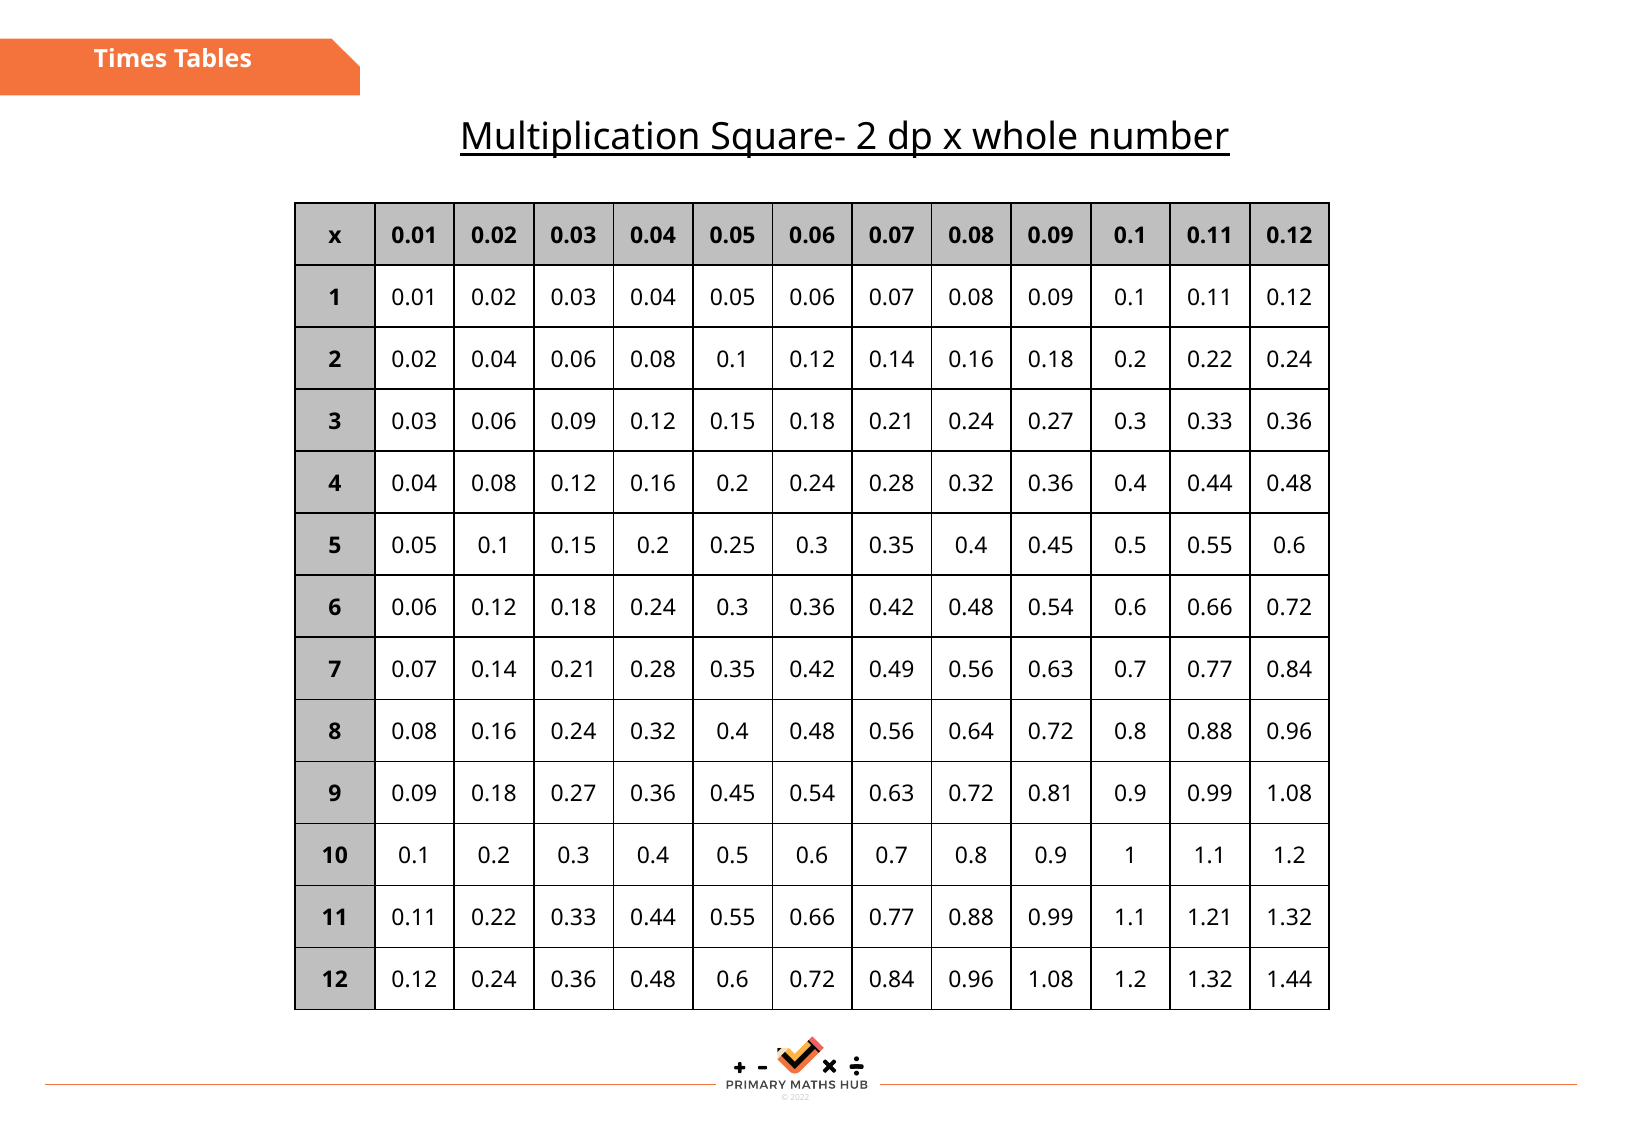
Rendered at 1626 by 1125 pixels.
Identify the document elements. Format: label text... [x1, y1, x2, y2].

text_box Times Tables [0, 37, 361, 97]
table_cell 0.06 [535, 328, 613, 388]
table_cell 0.36 [1251, 390, 1328, 450]
table_cell 0.42 [773, 638, 851, 699]
table_header 0.1 [1092, 204, 1169, 264]
table_cell 0.09 [1012, 266, 1090, 326]
table_cell 0.22 [455, 886, 533, 947]
table_cell 0.35 [694, 638, 772, 699]
table_cell 0.72 [932, 762, 1010, 823]
table_cell 0.8 [932, 824, 1010, 885]
table_cell 0.32 [614, 700, 692, 761]
table_cell 1.2 [1092, 948, 1169, 1009]
table_cell 0.03 [376, 390, 453, 450]
table_cell 0.12 [1251, 266, 1328, 326]
table_cell 0.5 [1092, 514, 1169, 574]
table_cell 0.24 [614, 576, 692, 636]
table_cell 0.66 [773, 886, 851, 947]
table_cell 0.84 [853, 948, 931, 1009]
table_header 0.04 [614, 204, 692, 264]
table_cell 0.16 [455, 700, 533, 761]
table_cell 0.3 [535, 824, 613, 885]
table_cell 0.12 [773, 328, 851, 388]
table_cell 0.45 [1012, 514, 1090, 574]
table_cell 0.07 [853, 266, 931, 326]
table_cell 0.12 [455, 576, 533, 636]
table_cell 0.99 [1012, 886, 1090, 947]
table_cell 0.56 [932, 638, 1010, 699]
table_cell 0.27 [535, 762, 613, 823]
table_cell 4 [296, 452, 374, 512]
table_cell 0.09 [535, 390, 613, 450]
table_cell 1.08 [1012, 948, 1090, 1009]
table_cell 1 [1092, 824, 1169, 885]
table_cell 0.03 [535, 266, 613, 326]
table_cell 0.44 [1171, 452, 1249, 512]
table_cell 0.48 [932, 576, 1010, 636]
table_cell 0.24 [773, 452, 851, 512]
text_box Multiplication Square- 2 dp x whole number [445, 105, 1246, 165]
table_cell 0.55 [694, 886, 772, 947]
table_cell 0.04 [455, 328, 533, 388]
table_cell 0.11 [1171, 266, 1249, 326]
table_cell 0.07 [376, 638, 453, 699]
table_cell 0.88 [932, 886, 1010, 947]
table_cell 0.05 [694, 266, 772, 326]
table_cell 0.36 [773, 576, 851, 636]
table_cell 0.9 [1092, 762, 1169, 823]
table_cell 0.72 [1012, 700, 1090, 761]
table_cell 0.05 [376, 514, 453, 574]
table_cell 0.44 [614, 886, 692, 947]
table_cell 0.18 [535, 576, 613, 636]
table_header 0.12 [1251, 204, 1328, 264]
table_cell 0.2 [614, 514, 692, 574]
table_cell 0.81 [1012, 762, 1090, 823]
table_header x [296, 204, 374, 264]
table_cell 0.8 [1092, 700, 1169, 761]
table_cell 0.63 [853, 762, 931, 823]
table_cell 0.84 [1251, 638, 1328, 699]
table_cell 0.54 [773, 762, 851, 823]
table_cell 0.7 [853, 824, 931, 885]
table_cell 0.33 [535, 886, 613, 947]
table_cell 0.22 [1171, 328, 1249, 388]
table_cell 0.5 [694, 824, 772, 885]
table_cell 0.32 [932, 452, 1010, 512]
table_cell 0.64 [932, 700, 1010, 761]
table_cell 0.12 [535, 452, 613, 512]
table_cell 0.49 [853, 638, 931, 699]
table_cell 0.36 [1012, 452, 1090, 512]
table_cell 0.1 [1092, 266, 1169, 326]
table_cell 0.12 [376, 948, 453, 1009]
table_cell 0.28 [614, 638, 692, 699]
table_cell 0.96 [932, 948, 1010, 1009]
table_cell 1 [296, 266, 374, 326]
table_cell 0.1 [455, 514, 533, 574]
table_cell 0.4 [694, 700, 772, 761]
table_cell 0.08 [376, 700, 453, 761]
table_cell 0.08 [455, 452, 533, 512]
table_cell 0.54 [1012, 576, 1090, 636]
table_cell 0.24 [455, 948, 533, 1009]
table_cell 0.66 [1171, 576, 1249, 636]
table_cell 0.4 [1092, 452, 1169, 512]
table_cell 0.9 [1012, 824, 1090, 885]
table_cell 0.42 [853, 576, 931, 636]
table_cell 0.09 [376, 762, 453, 823]
table_cell 0.2 [1092, 328, 1169, 388]
table_cell 11 [296, 886, 374, 947]
table_cell 0.36 [535, 948, 613, 1009]
table_cell 0.6 [1251, 514, 1328, 574]
table_cell 0.33 [1171, 390, 1249, 450]
table_cell 0.06 [773, 266, 851, 326]
table_cell 1.1 [1171, 824, 1249, 885]
table_cell 0.48 [773, 700, 851, 761]
table_cell 0.04 [614, 266, 692, 326]
table_cell 0.16 [614, 452, 692, 512]
table_header 0.08 [932, 204, 1010, 264]
table_cell 0.24 [932, 390, 1010, 450]
table_header 0.06 [773, 204, 851, 264]
table_cell 12 [296, 948, 374, 1009]
table_cell 0.35 [853, 514, 931, 574]
table_cell 0.3 [1092, 390, 1169, 450]
table_cell 0.04 [376, 452, 453, 512]
table_cell 0.63 [1012, 638, 1090, 699]
table_cell 0.1 [694, 328, 772, 388]
table_cell 0.4 [614, 824, 692, 885]
table_cell 0.02 [376, 328, 453, 388]
table_cell 1.21 [1171, 886, 1249, 947]
table_cell 0.24 [1251, 328, 1328, 388]
table_header 0.01 [376, 204, 453, 264]
table_cell 0.96 [1251, 700, 1328, 761]
table_cell 1.32 [1251, 886, 1328, 947]
table_cell 10 [296, 824, 374, 885]
table_cell 0.72 [773, 948, 851, 1009]
table_cell 0.11 [376, 886, 453, 947]
text_box © 2022 [720, 1084, 870, 1110]
table_cell 0.56 [853, 700, 931, 761]
table_cell 0.55 [1171, 514, 1249, 574]
table_cell 0.28 [853, 452, 931, 512]
table_cell 0.27 [1012, 390, 1090, 450]
table_cell 0.14 [853, 328, 931, 388]
table_cell 0.45 [694, 762, 772, 823]
table_cell 0.3 [694, 576, 772, 636]
table_cell 0.36 [614, 762, 692, 823]
table_cell 0.16 [932, 328, 1010, 388]
table_cell 7 [296, 638, 374, 699]
table_cell 0.72 [1251, 576, 1328, 636]
table_header 0.07 [853, 204, 931, 264]
table_cell 0.14 [455, 638, 533, 699]
table_cell 1.44 [1251, 948, 1328, 1009]
table_cell 1.32 [1171, 948, 1249, 1009]
table_cell 0.48 [614, 948, 692, 1009]
picture [722, 1034, 872, 1094]
table_cell 1.1 [1092, 886, 1169, 947]
table_cell 0.06 [376, 576, 453, 636]
table_cell 0.3 [773, 514, 851, 574]
table_cell 0.6 [1092, 576, 1169, 636]
table_cell 3 [296, 390, 374, 450]
table_cell 1.2 [1251, 824, 1328, 885]
table_header 0.11 [1171, 204, 1249, 264]
table_cell 0.21 [535, 638, 613, 699]
table_cell 0.88 [1171, 700, 1249, 761]
table_cell 0.15 [694, 390, 772, 450]
table_cell 0.2 [455, 824, 533, 885]
table_cell 0.99 [1171, 762, 1249, 823]
table_cell 0.02 [455, 266, 533, 326]
table_cell 0.18 [455, 762, 533, 823]
table_header 0.09 [1012, 204, 1090, 264]
table_cell 0.15 [535, 514, 613, 574]
table_header 0.05 [694, 204, 772, 264]
table_cell 0.01 [376, 266, 453, 326]
table_cell 0.6 [773, 824, 851, 885]
table_cell 0.7 [1092, 638, 1169, 699]
table_cell 0.77 [853, 886, 931, 947]
table_cell 0.21 [853, 390, 931, 450]
table_header 0.03 [535, 204, 613, 264]
table_cell 9 [296, 762, 374, 823]
table_cell 2 [296, 328, 374, 388]
table_cell 0.12 [614, 390, 692, 450]
table_cell 0.6 [694, 948, 772, 1009]
table_cell 5 [296, 514, 374, 574]
table_header 0.02 [455, 204, 533, 264]
table_cell 8 [296, 700, 374, 761]
table_cell 0.24 [535, 700, 613, 761]
table_cell 0.08 [932, 266, 1010, 326]
table_cell 0.2 [694, 452, 772, 512]
table_cell 0.25 [694, 514, 772, 574]
table_cell 1.08 [1251, 762, 1328, 823]
table_cell 0.77 [1171, 638, 1249, 699]
table_cell 0.48 [1251, 452, 1328, 512]
table_cell 6 [296, 576, 374, 636]
table_cell 0.4 [932, 514, 1010, 574]
table_cell 0.18 [1012, 328, 1090, 388]
table_cell 0.1 [376, 824, 453, 885]
table_cell 0.18 [773, 390, 851, 450]
table_cell 0.06 [455, 390, 533, 450]
table_cell 0.08 [614, 328, 692, 388]
